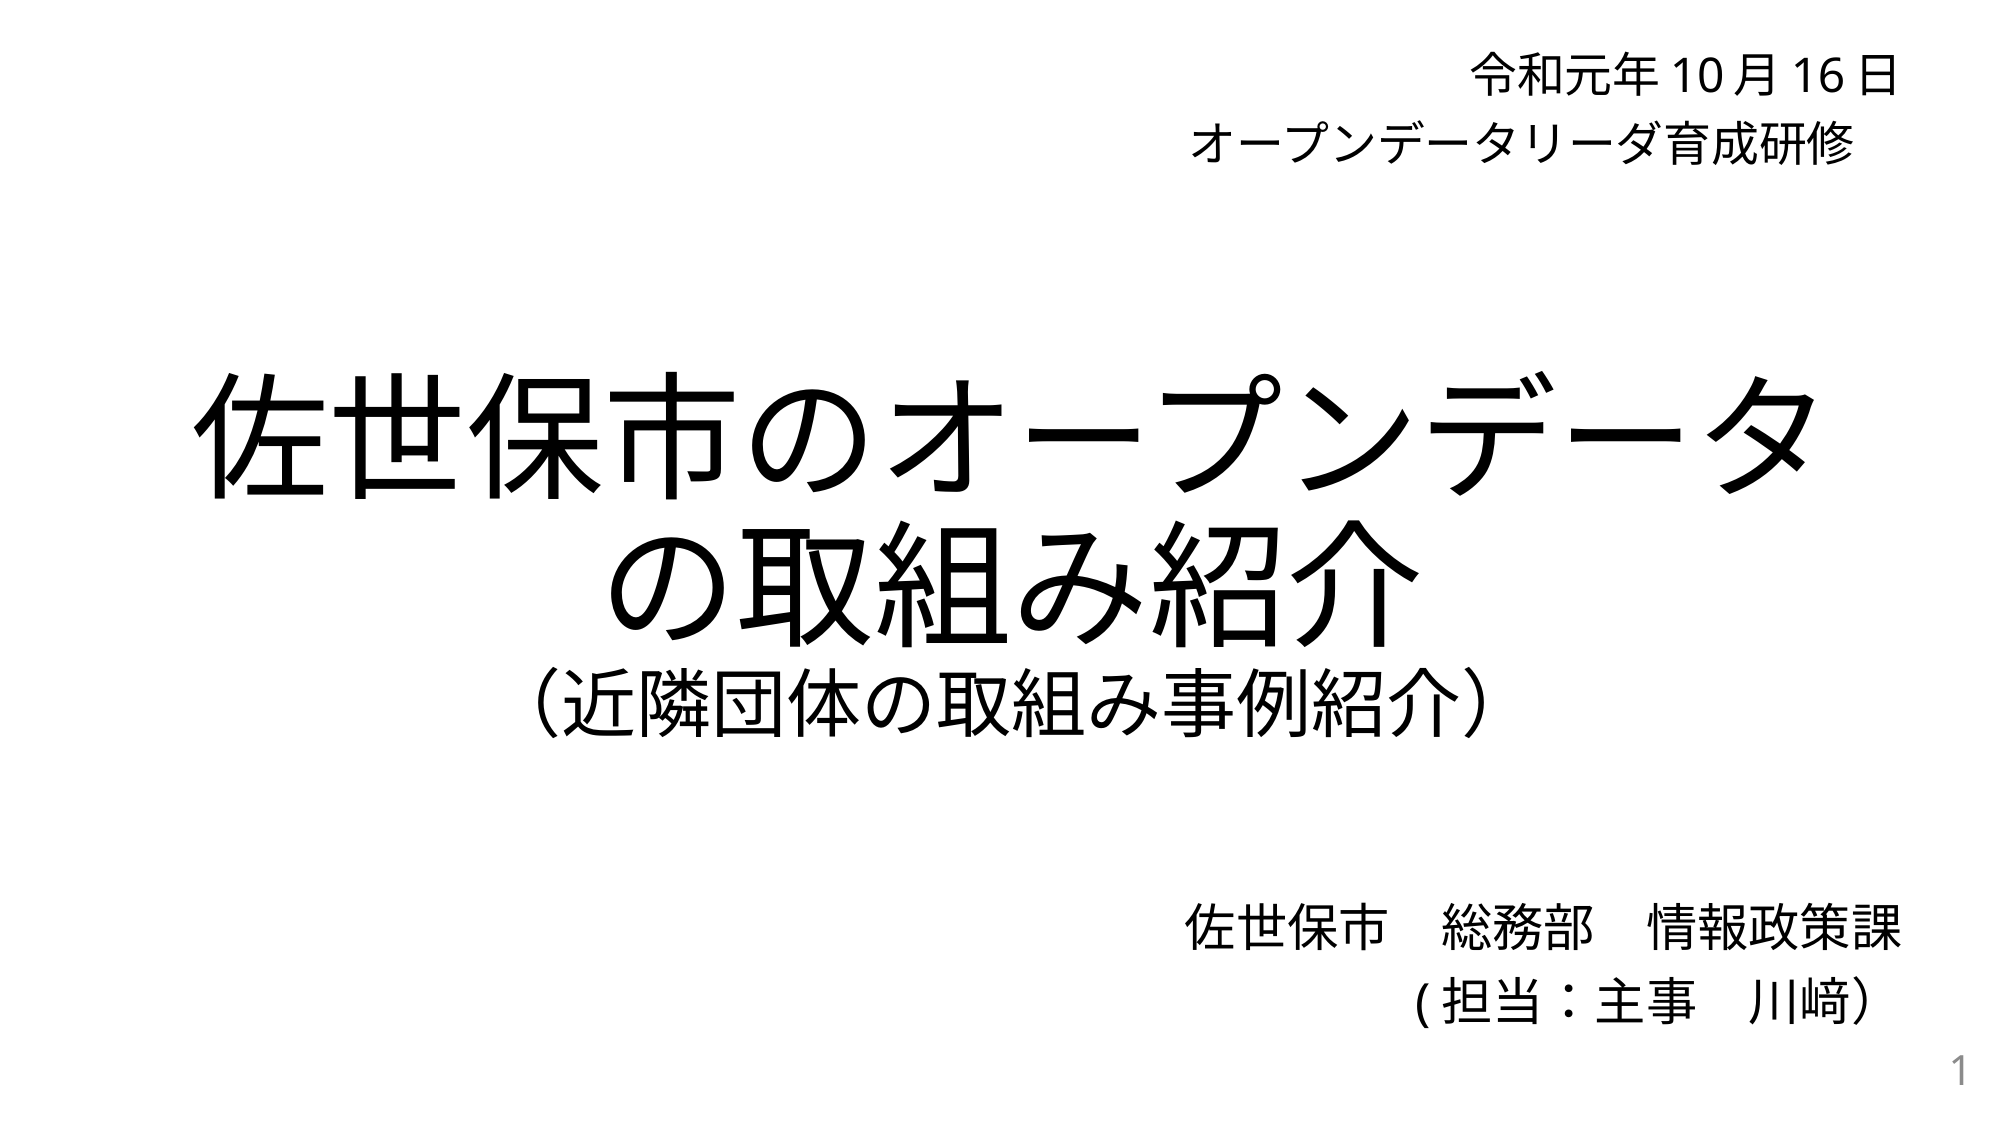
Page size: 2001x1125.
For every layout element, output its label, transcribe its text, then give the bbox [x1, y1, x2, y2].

slide_number 1 [1537, 1042, 1988, 1103]
subtitle 佐世保市 総務部 情報政策課 (担当：主事 川﨑） [1118, 894, 1918, 1073]
text_box 令和元年10月16日 オープンデータリーダ育成研修 [1157, 44, 1918, 222]
title 佐世保市のオープンデータの取組み紹介 （近隣団体の取組み事例紹介） [158, 240, 1866, 755]
